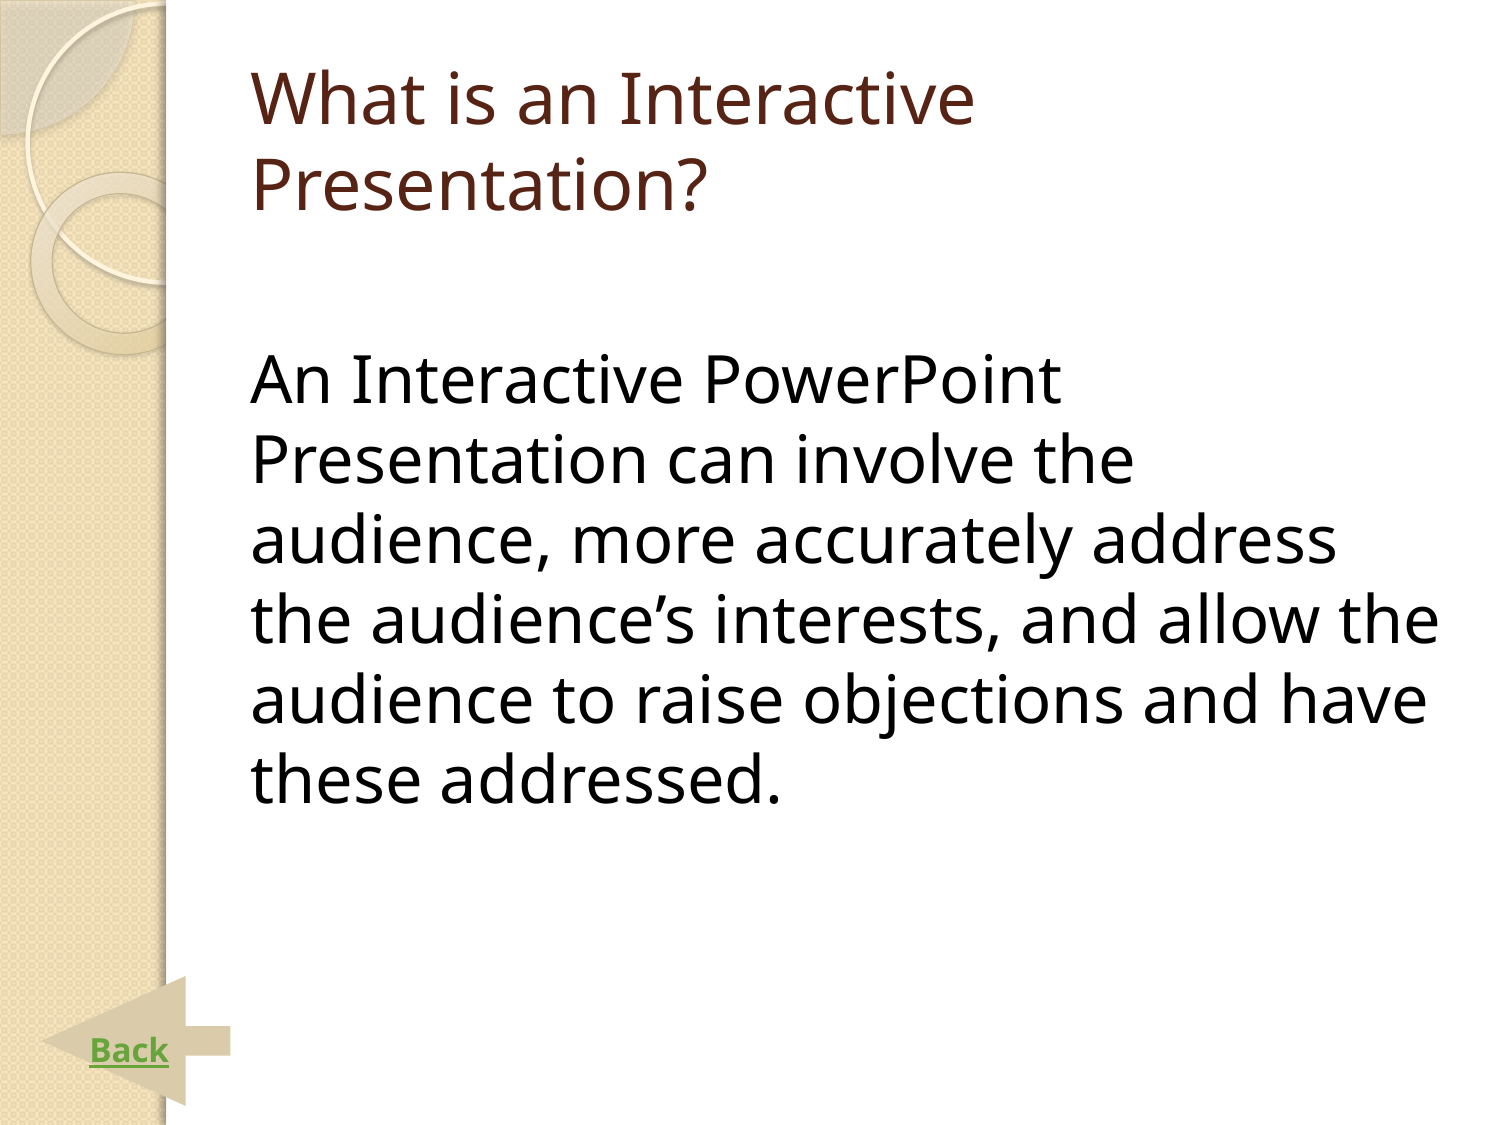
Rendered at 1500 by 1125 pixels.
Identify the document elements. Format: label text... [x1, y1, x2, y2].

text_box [40, 975, 231, 1107]
title What is an Interactive Presentation? [235, 45, 1466, 233]
list An Interactive PowerPoint Presentation can involve the audience, more accurately address the audience’s interests, and allow the audience to raise objections and have these addressed. [235, 237, 1466, 1025]
